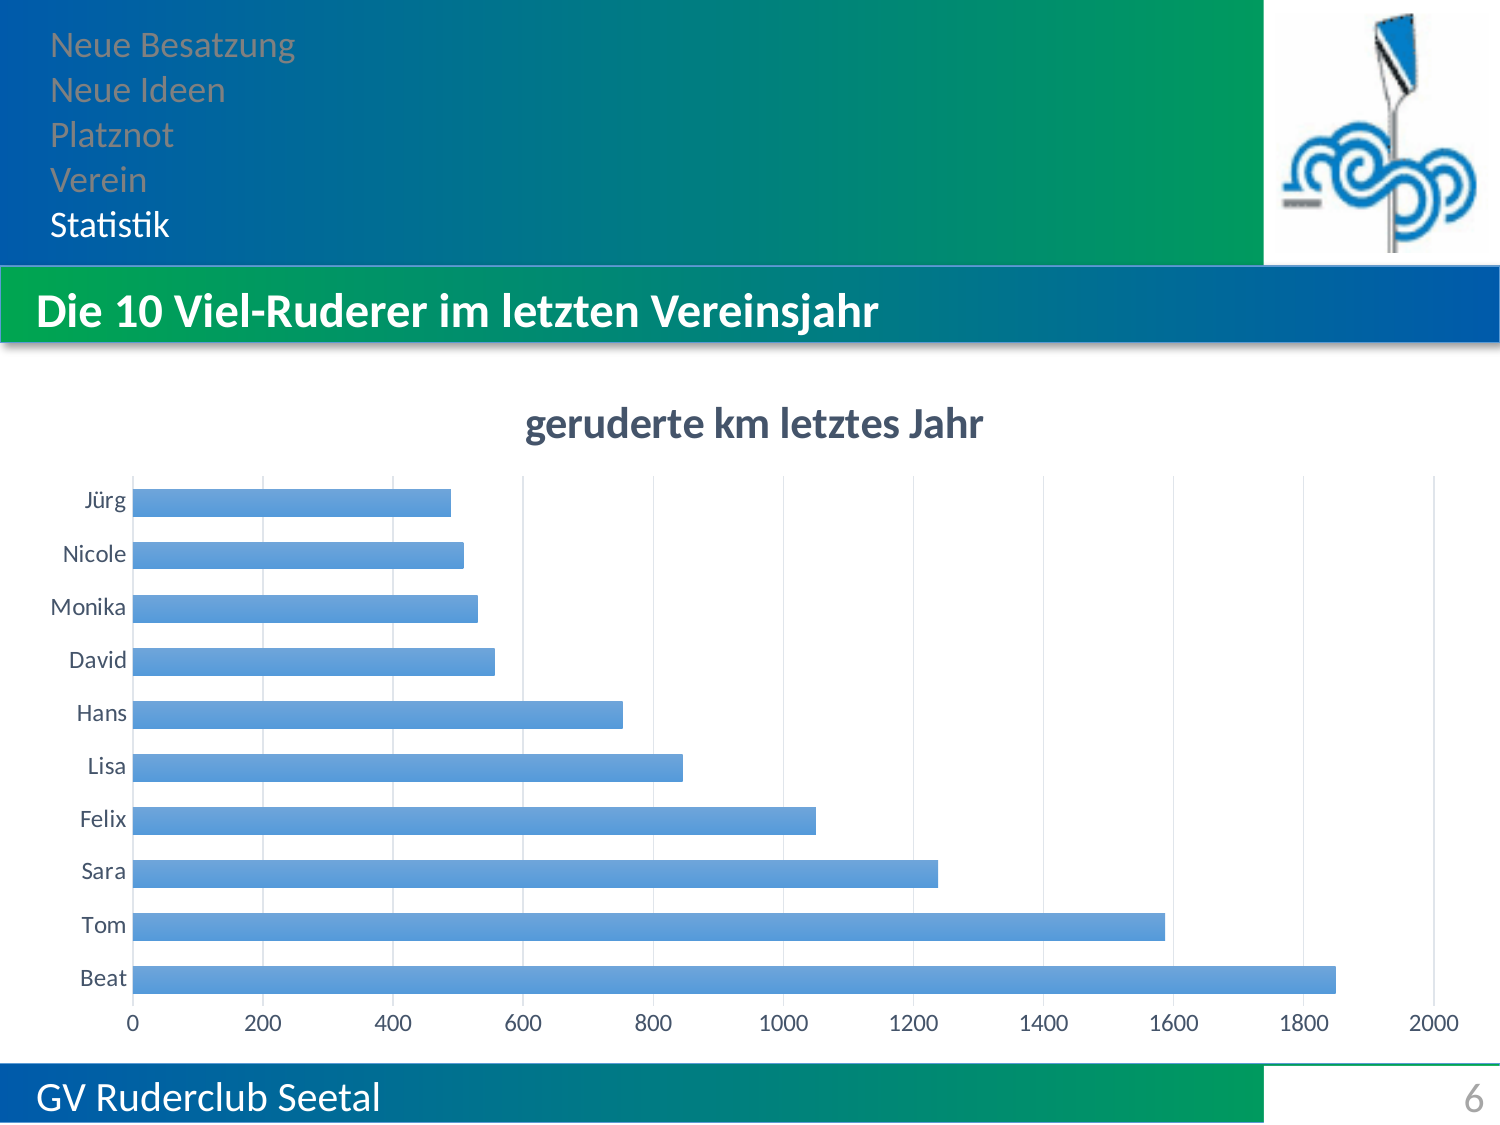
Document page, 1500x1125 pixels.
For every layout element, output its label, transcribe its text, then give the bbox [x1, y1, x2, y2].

title Die 10 Viel-Ruderer im letzten Vereinsjahr [20, 277, 1489, 346]
slide_number 6 [1263, 1065, 1500, 1125]
footer GV Ruderclub Seetal [20, 1064, 1042, 1124]
picture [1275, 12, 1489, 253]
text_box Neue Besatzung Neue Ideen Platznot Verein Statistik [35, 12, 354, 252]
chart [20, 370, 1489, 1051]
